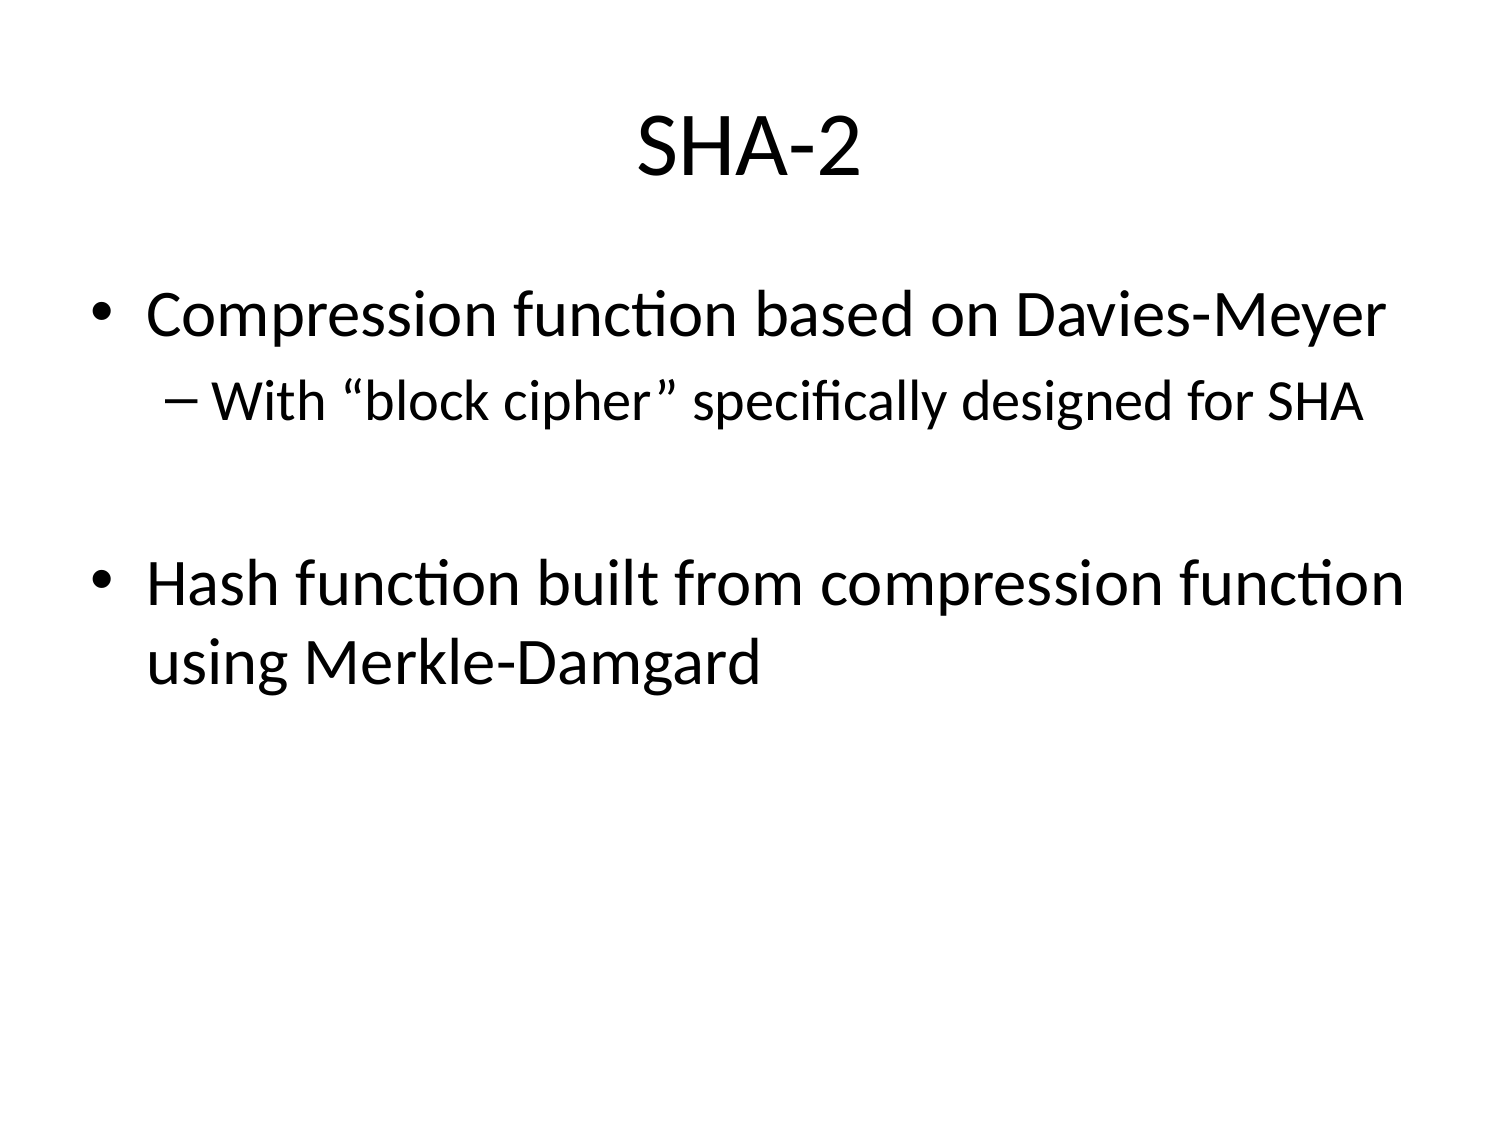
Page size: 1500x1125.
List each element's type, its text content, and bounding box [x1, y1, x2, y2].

list Compression function based on Davies-Meyer With “block cipher” specifically designed for SHA Hash function built from compression function using Merkle-Damgard [75, 262, 1425, 1005]
title SHA-2 [75, 45, 1425, 233]
